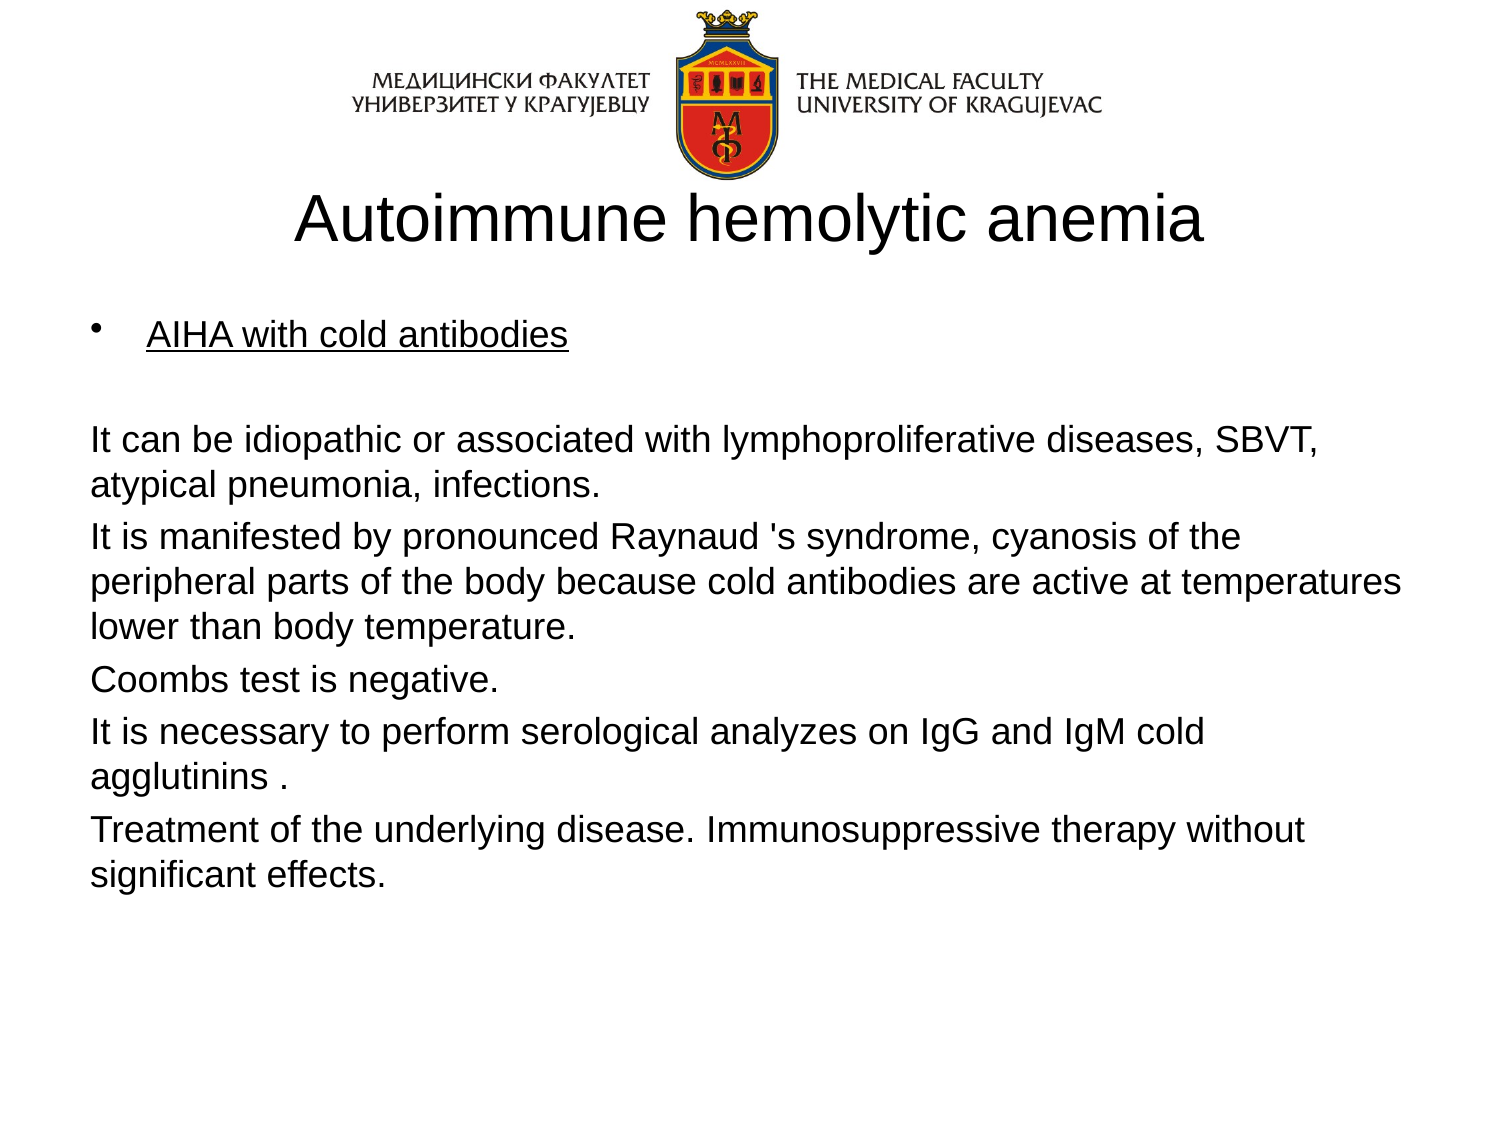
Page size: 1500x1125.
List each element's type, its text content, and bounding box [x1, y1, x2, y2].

list AIHA with cold antibodies It can be idiopathic or associated with lymphoproliferative diseases, SBVT, atypical pneumonia, infections. It is manifested by pronounced Raynaud 's syndrome, cyanosis of the peripheral parts of the body because cold antibodies are active at temperatures lower than body temperature. Coombs test is negative. It is necessary to perform serological analyzes on IgG and IgM cold agglutinins . Treatment of the underlying disease. Immunosuppressive therapy without significant effects. [75, 302, 1425, 986]
title Autoimmune hemolytic anemia [75, 161, 1425, 268]
picture [328, 0, 1125, 161]
